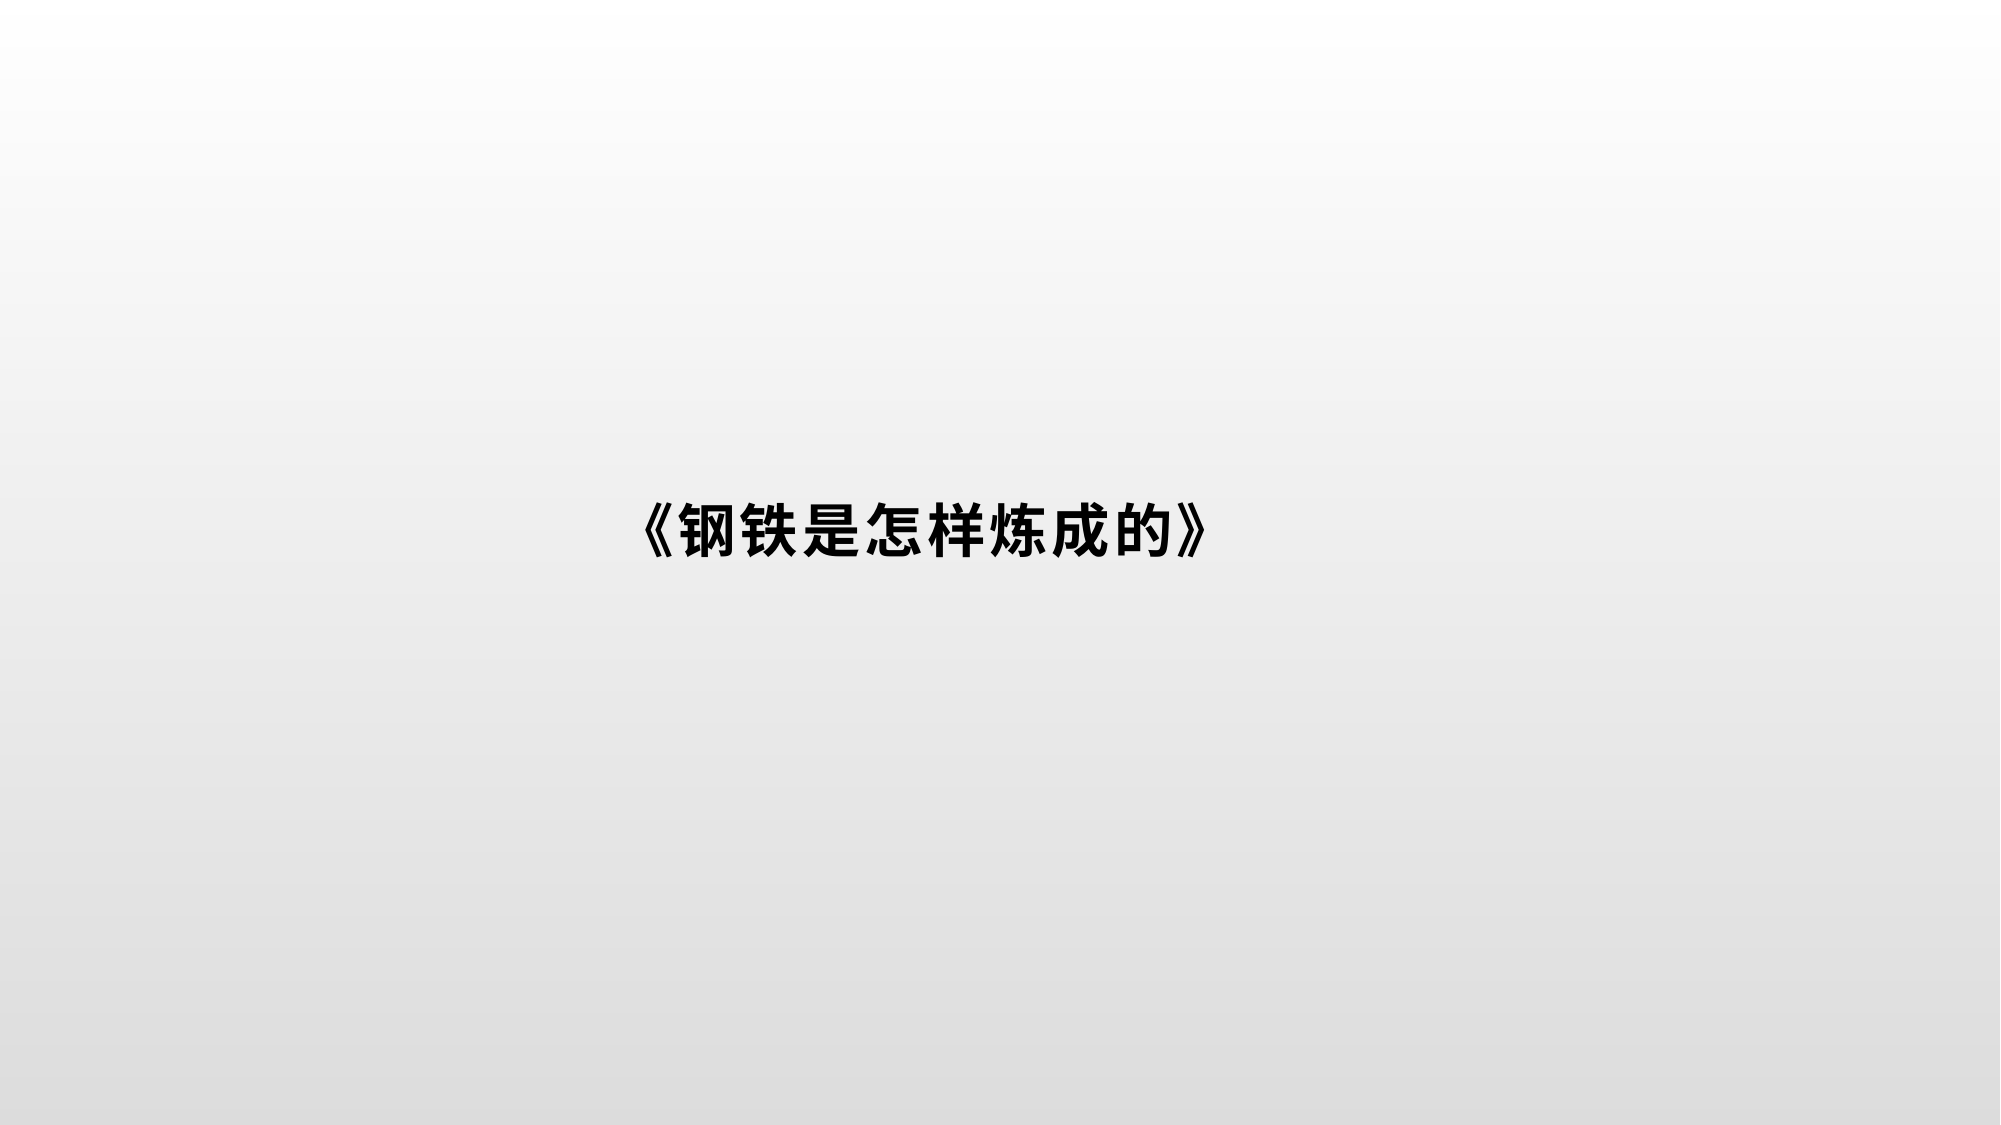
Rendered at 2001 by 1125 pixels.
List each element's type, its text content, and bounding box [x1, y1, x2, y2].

title 《钢铁是怎样炼成的》 [598, 466, 1289, 591]
